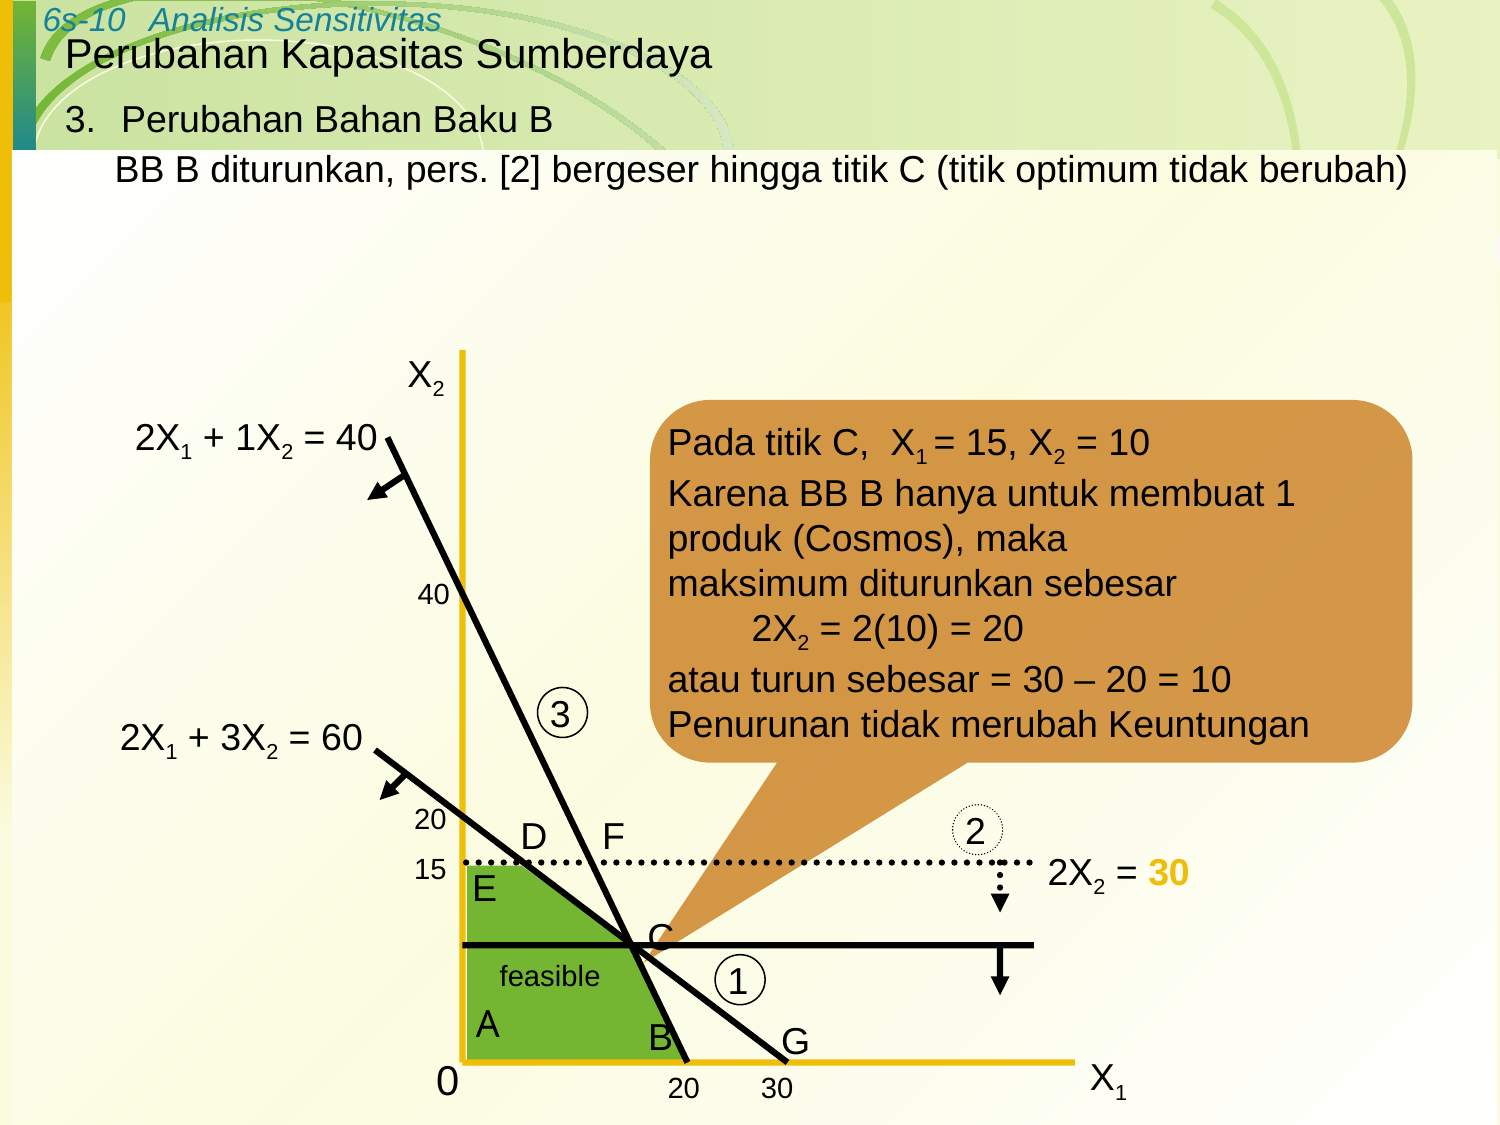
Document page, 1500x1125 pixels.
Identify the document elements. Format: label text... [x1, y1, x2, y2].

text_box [74, 349, 1201, 1125]
text_box Perubahan Bahan Baku B [50, 87, 613, 150]
text_box BB B diturunkan, pers. [2] bergeser hingga titik C (titik optimum tidak berubah) [99, 137, 1463, 200]
text_box Pada titik C, X1 = 15, X2 = 10 Karena BB B hanya untuk membuat 1 produk (Cosmos), maka maksimum diturunkan sebesar 2X2 = 2(10) = 20 atau turun sebesar = 30 – 20 = 10 Penurunan tidak merubah Keuntungan [1204, 399, 1413, 763]
text_box Perubahan Kapasitas Sumberdaya [50, 19, 775, 88]
